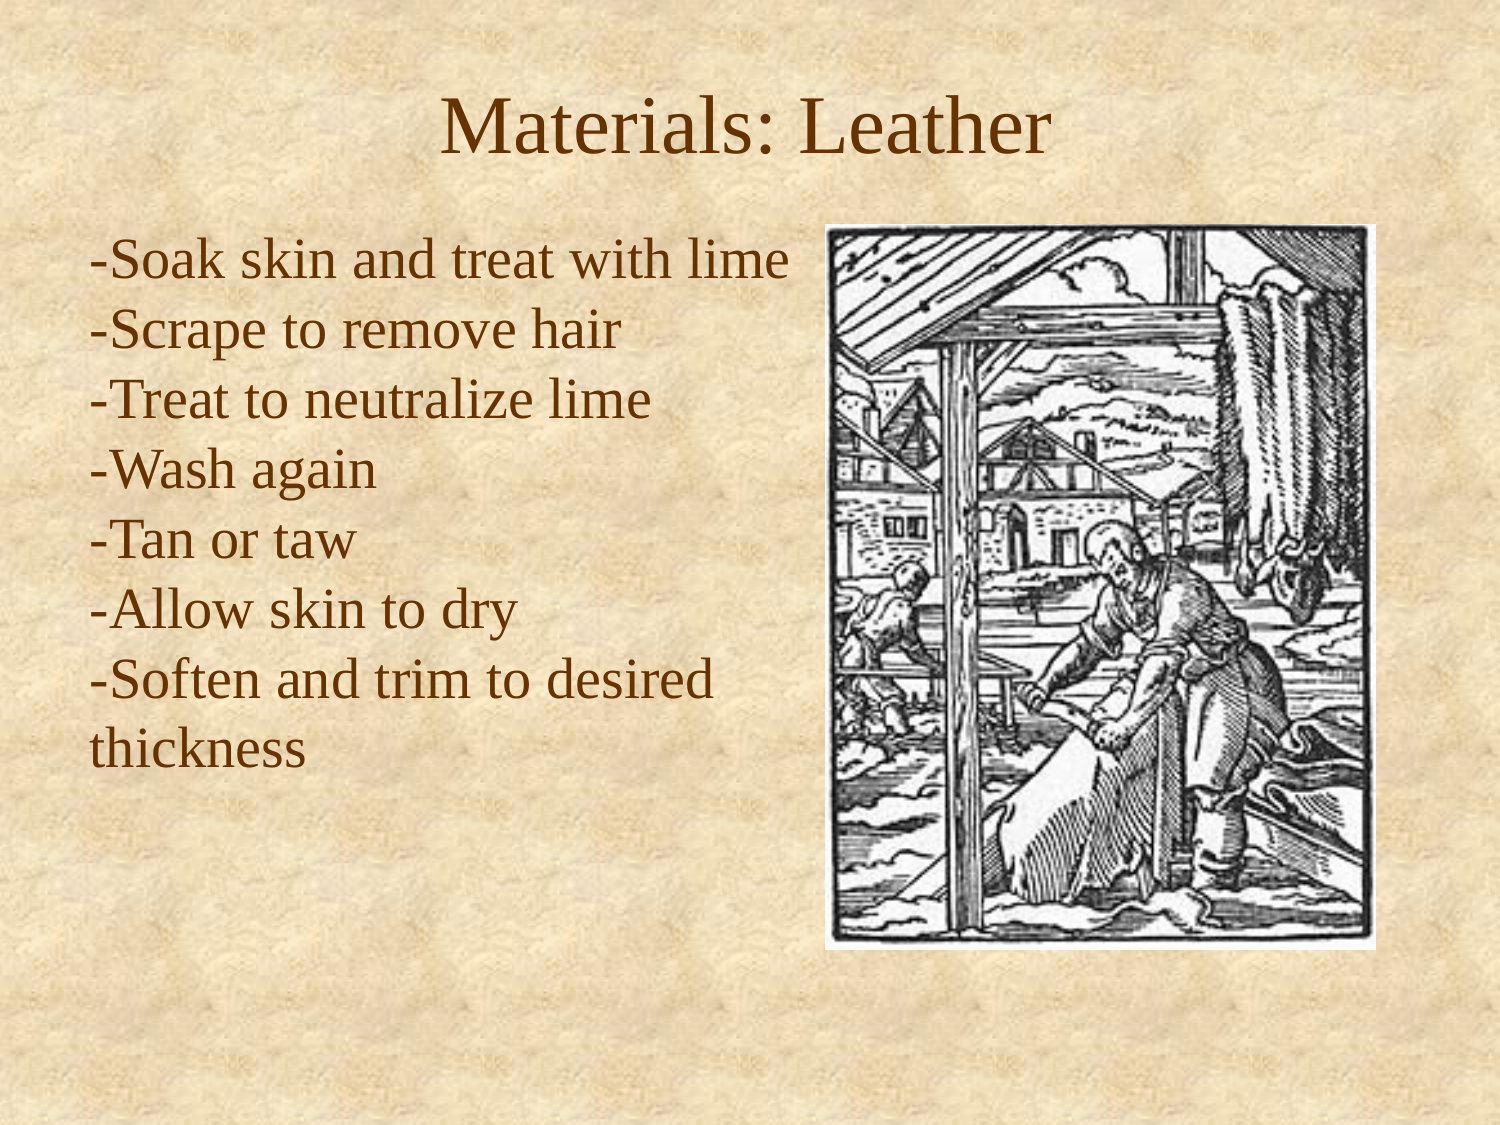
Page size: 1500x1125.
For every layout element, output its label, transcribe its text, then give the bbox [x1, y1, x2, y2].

text_box Materials: Leather [424, 62, 1113, 178]
text_box -Soak skin and treat with lime -Scrape to remove hair -Treat to neutralize lime -Wash again -Tan or taw -Allow skin to dry -Soften and trim to desired thickness [74, 212, 838, 787]
picture [0, 0, 1500, 1125]
